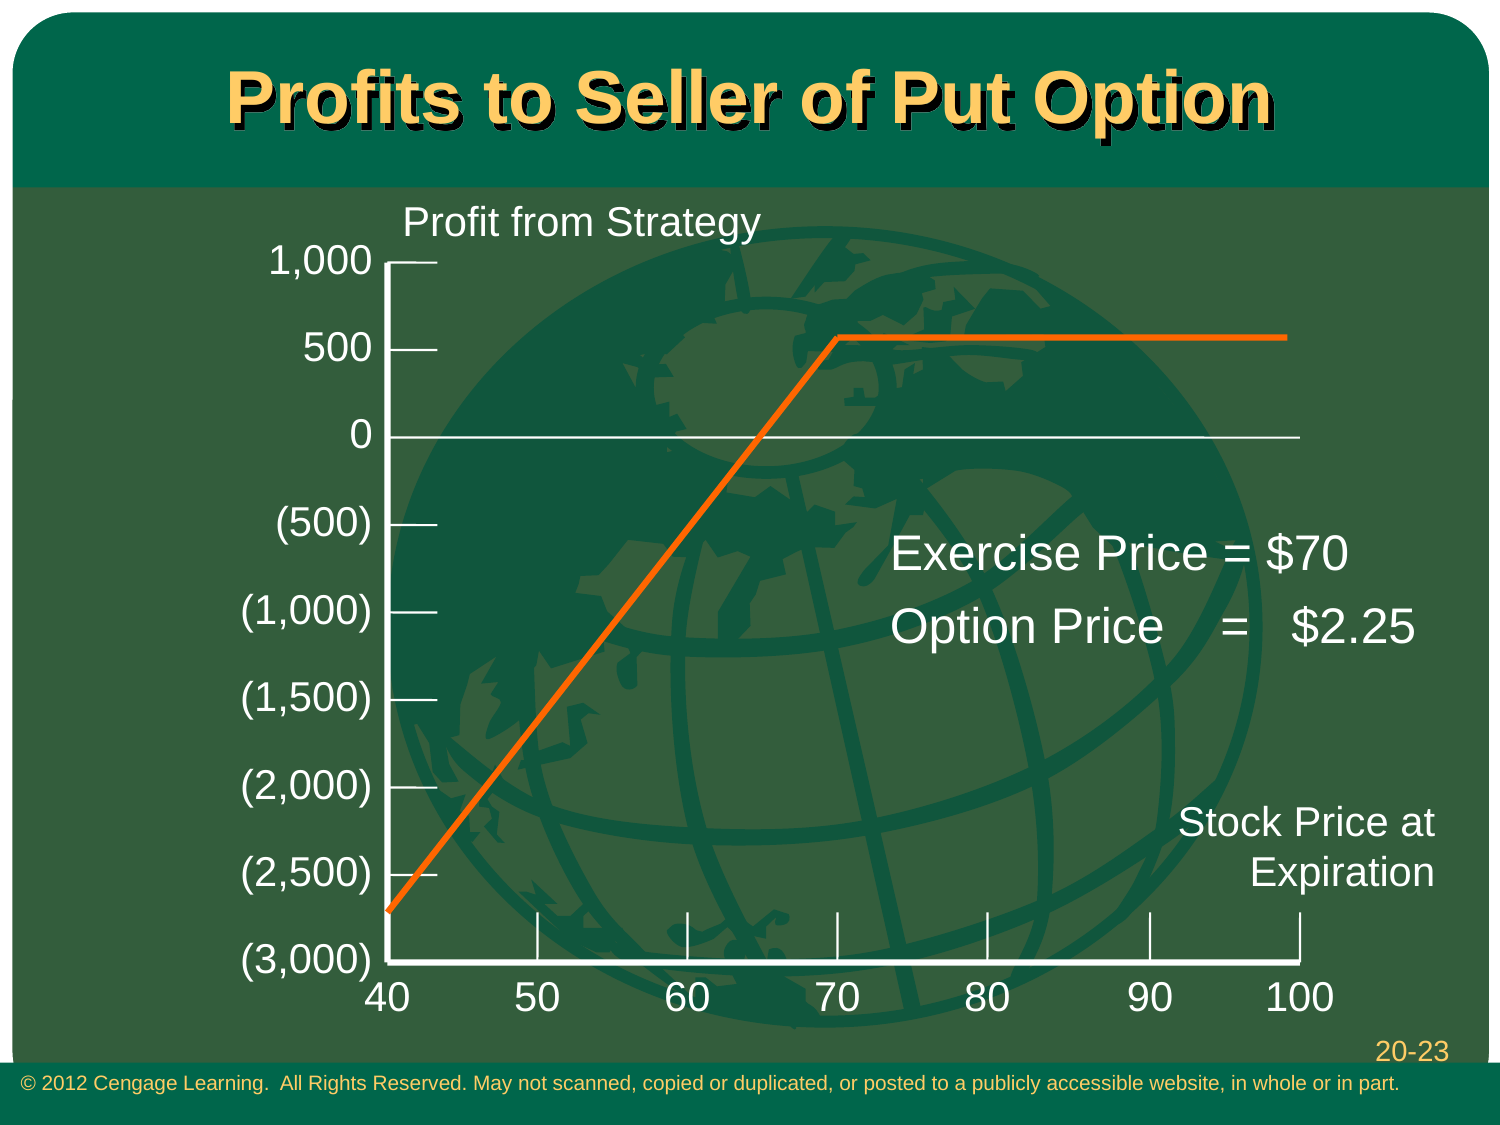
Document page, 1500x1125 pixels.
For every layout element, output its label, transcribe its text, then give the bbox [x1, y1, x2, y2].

text_box 90 [1100, 962, 1200, 1028]
text_box 80 [937, 962, 1038, 1028]
text_box 70 [787, 962, 888, 1028]
text_box 50 [487, 962, 588, 1028]
text_box 1,000 [212, 224, 388, 290]
text_box 0 [212, 399, 388, 465]
text_box 40 [337, 962, 438, 1028]
footer © 2012 Cengage Learning. All Rights Reserved. May not scanned, copied or duplicated, or posted to a publicly accessible website, in whole or in part. [0, 1062, 1500, 1125]
text_box Profit from Strategy [387, 187, 863, 253]
text_box (2,000) [149, 750, 388, 815]
text_box (1,000) [174, 575, 388, 640]
text_box Stock Price at Expiration [1162, 787, 1450, 903]
text_box 500 [212, 312, 388, 378]
text_box (1,500) [174, 662, 388, 728]
text_box Exercise Price = $70 Option Price = $2.25 [875, 525, 1500, 661]
text_box 100 [1224, 962, 1375, 1028]
text_box 60 [637, 962, 738, 1028]
title Profits to Seller of Put Option [112, 0, 1388, 188]
slide_number 20-23 [1325, 1025, 1500, 1062]
text_box (2,500) [137, 837, 388, 903]
text_box (500) [212, 487, 388, 553]
text_box (3,000) [125, 924, 388, 990]
